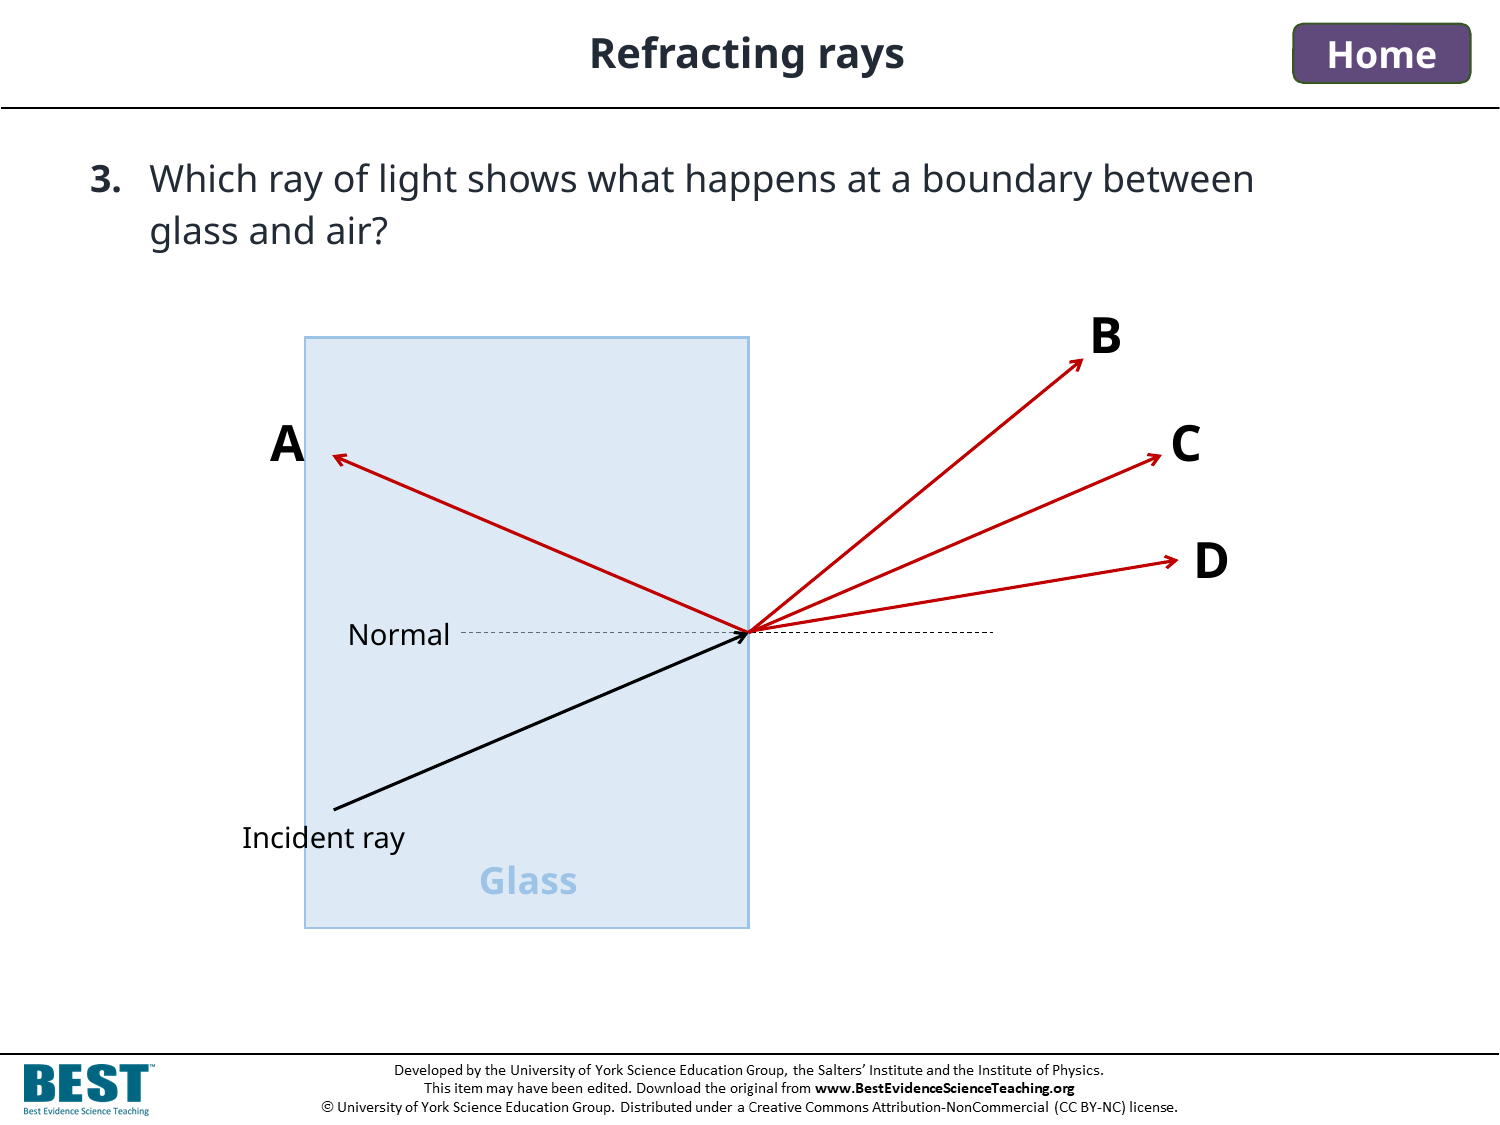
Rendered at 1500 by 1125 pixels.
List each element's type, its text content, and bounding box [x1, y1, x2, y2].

picture [0, 107, 1500, 1125]
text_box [174, 296, 1271, 929]
text_box Refracting rays [23, 4, 1471, 99]
text_box Home [1292, 22, 1472, 84]
